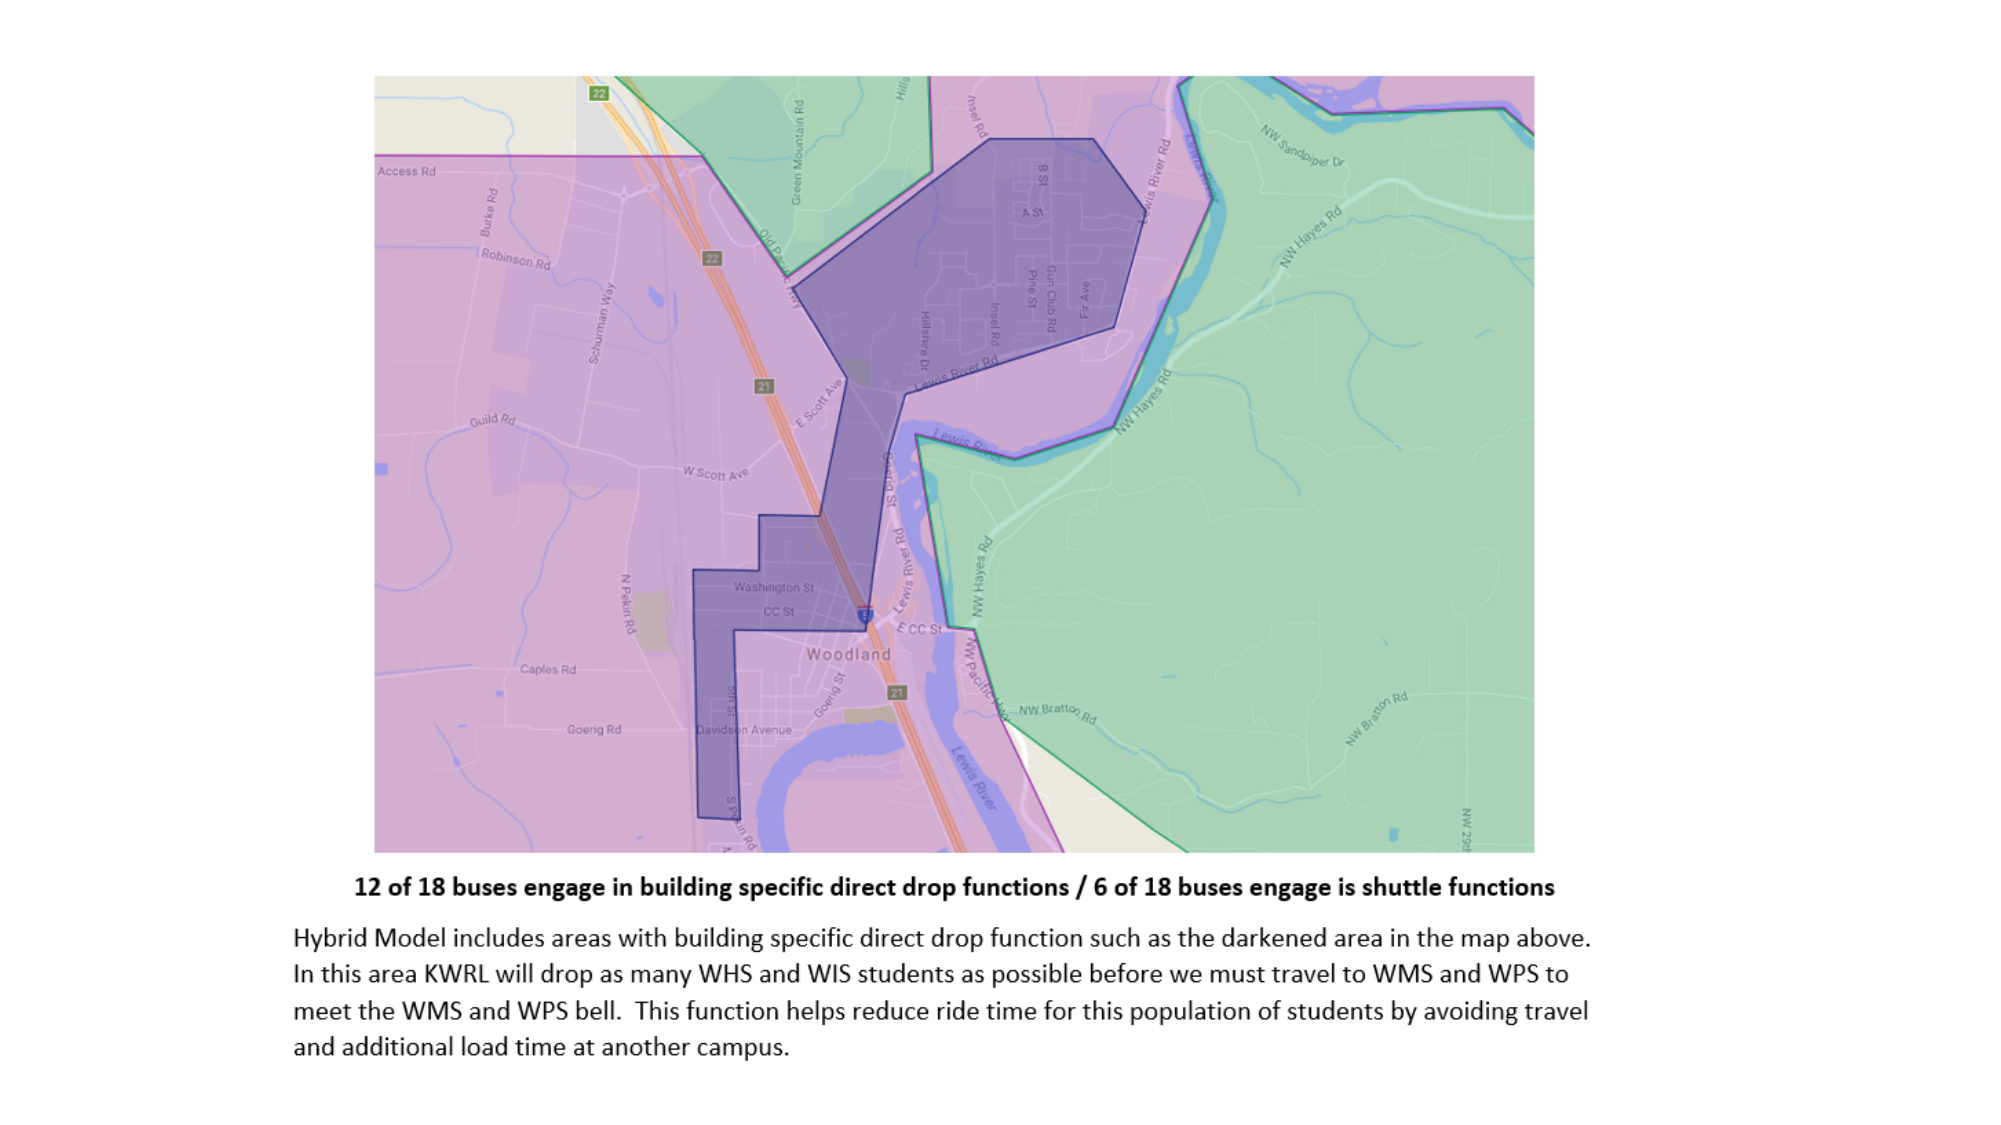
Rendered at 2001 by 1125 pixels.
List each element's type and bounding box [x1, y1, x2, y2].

picture [241, 28, 1660, 1101]
